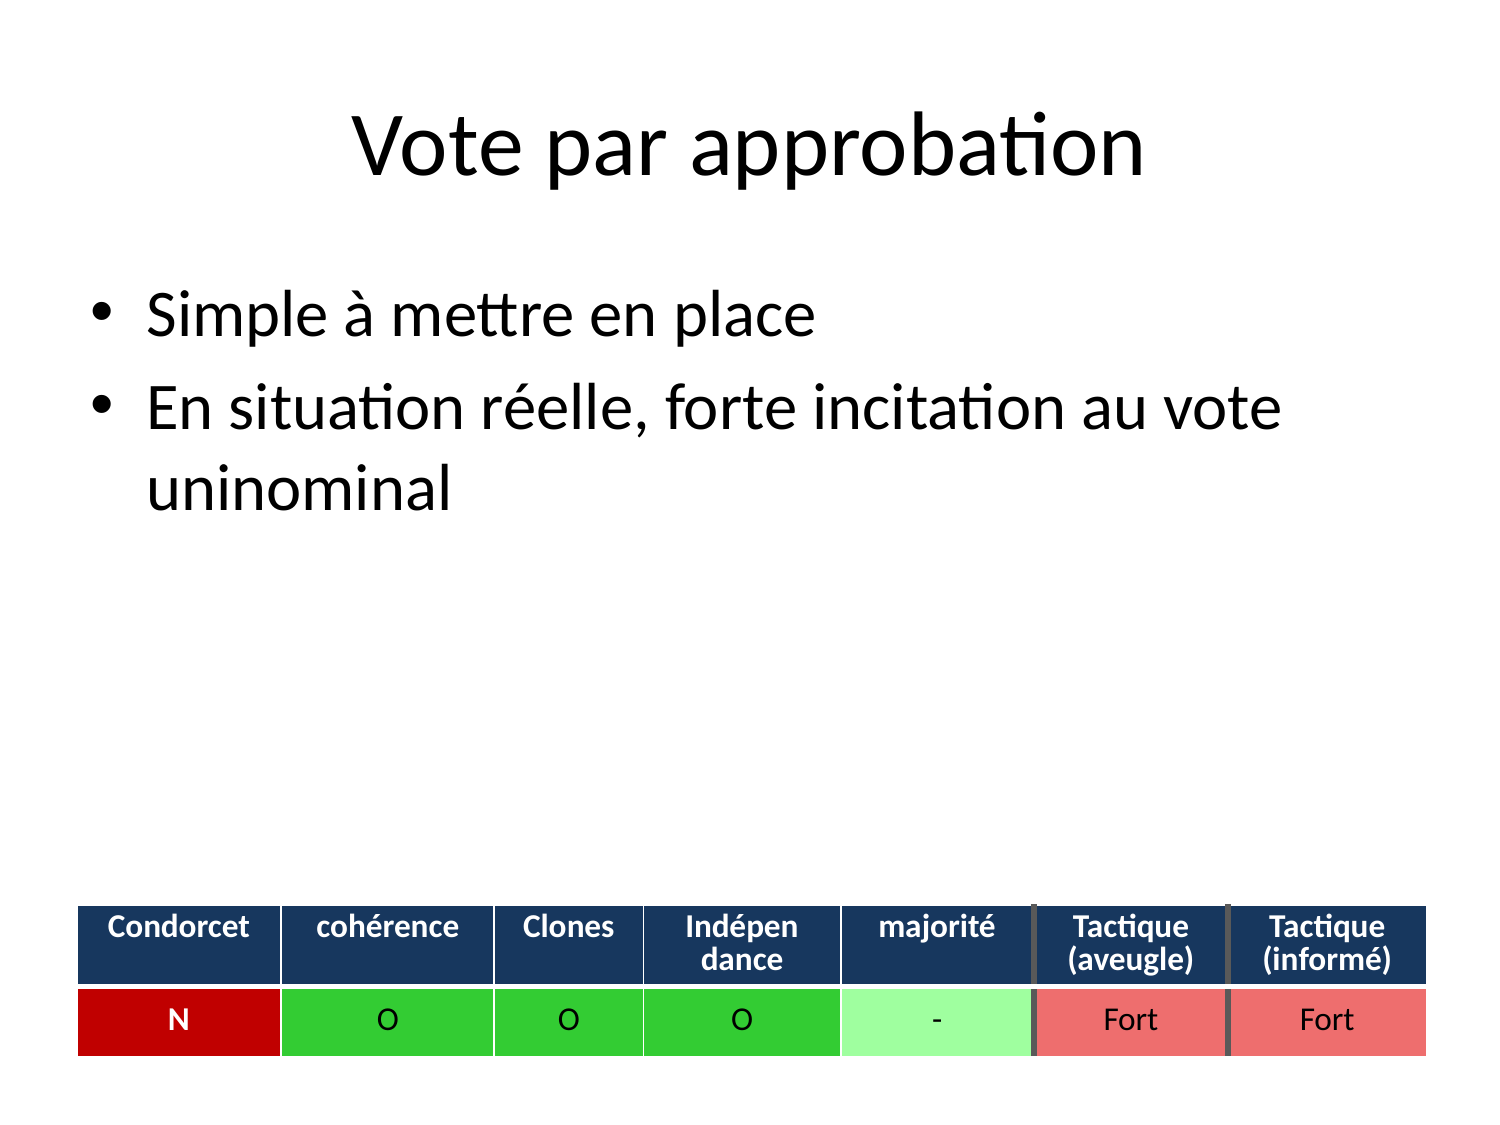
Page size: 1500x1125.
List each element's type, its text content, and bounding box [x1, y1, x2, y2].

list Simple à mettre en place En situation réelle, forte incitation au vote uninominal [75, 262, 1425, 799]
table_header Condorcet [78, 906, 280, 984]
table_header cohérence [282, 906, 493, 984]
table_cell O [495, 989, 643, 1056]
table_header Indépen dance [644, 906, 840, 984]
table_header Tactique (informé) [1231, 906, 1426, 984]
table_cell Fort [1037, 989, 1225, 1056]
table_header Clones [495, 906, 643, 984]
table_cell N [78, 989, 280, 1056]
table_header Tactique (aveugle) [1037, 906, 1225, 984]
table_header majorité [842, 906, 1031, 984]
table_cell - [842, 989, 1031, 1056]
table_cell O [282, 989, 493, 1056]
title Vote par approbation [75, 45, 1425, 233]
table_cell Fort [1231, 989, 1426, 1056]
table_cell O [644, 989, 840, 1056]
